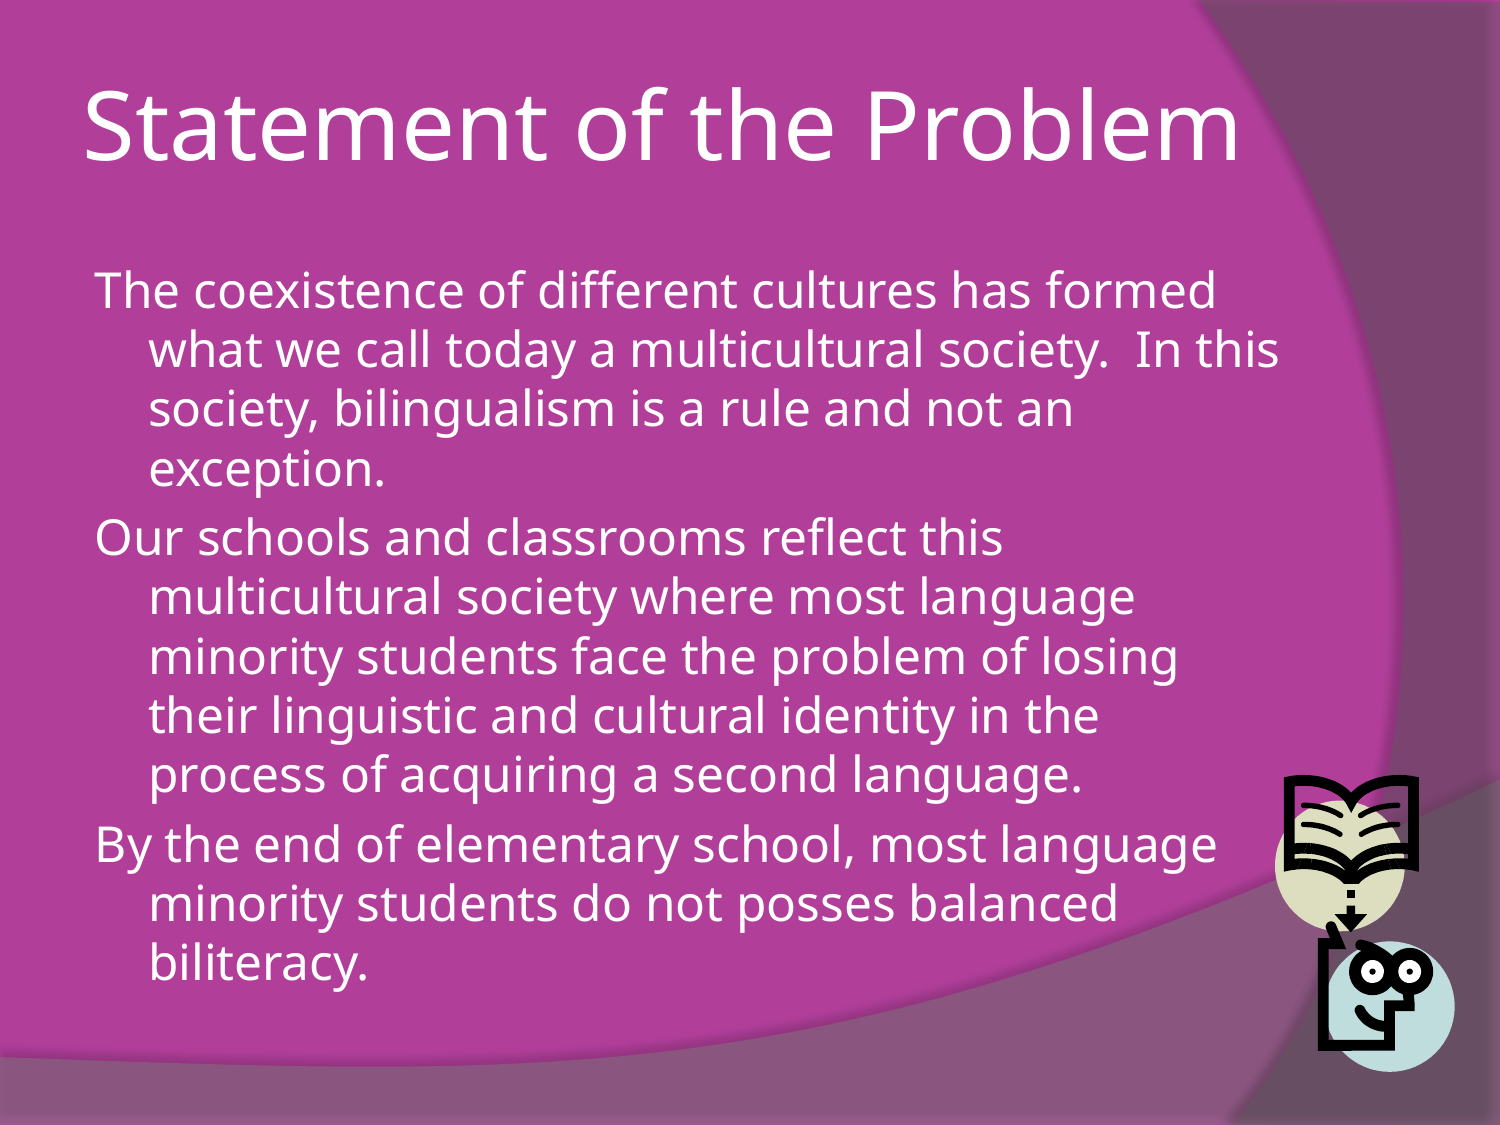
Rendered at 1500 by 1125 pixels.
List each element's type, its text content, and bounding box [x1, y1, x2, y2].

list The coexistence of different cultures has formed what we call today a multicultural society. In this society, bilingualism is a rule and not an exception. Our schools and classrooms reflect this multicultural society where most language minority students face the problem of losing their linguistic and cultural identity in the process of acquiring a second language. By the end of elementary school, most language minority students do not posses balanced biliteracy. [75, 187, 1300, 1000]
picture [1274, 774, 1455, 1073]
title Statement of the Problem [75, 45, 1300, 187]
